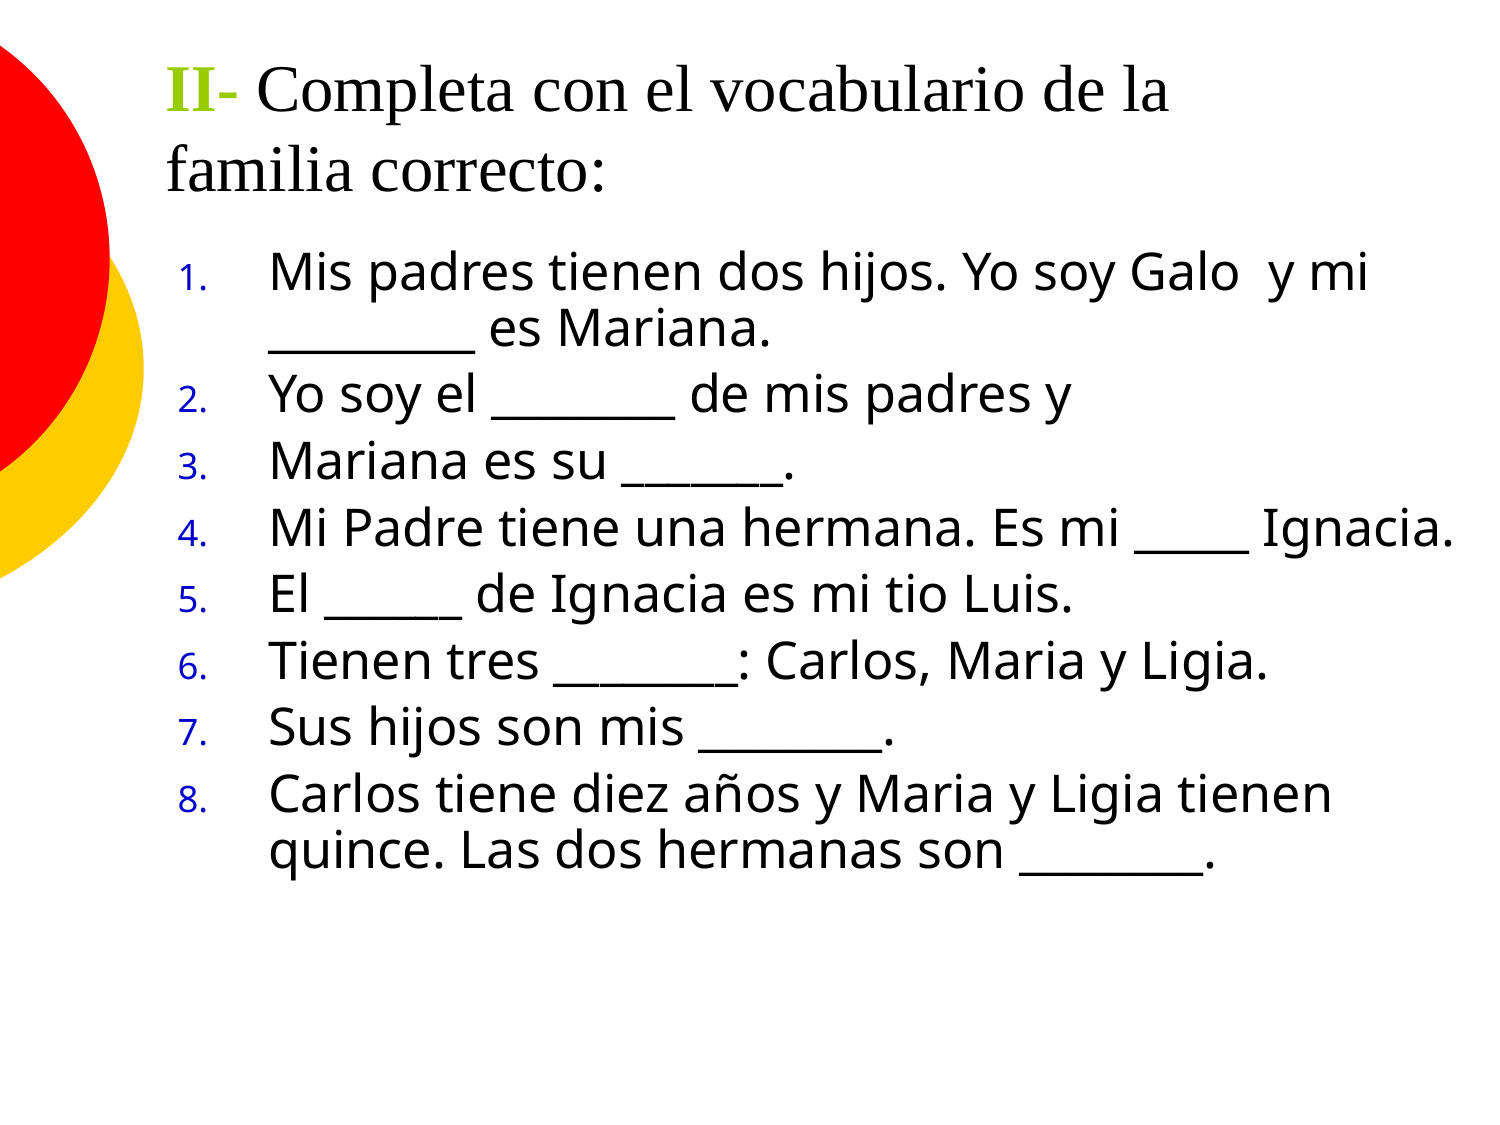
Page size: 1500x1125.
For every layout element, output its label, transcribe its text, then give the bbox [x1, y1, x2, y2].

list Mis padres tienen dos hijos. Yo soy Galo y mi _________ es Mariana. Yo soy el ________ de mis padres y Mariana es su _______. Mi Padre tiene una hermana. Es mi _____ Ignacia. El ______ de Ignacia es mi tio Luis. Tienen tres ________: Carlos, Maria y Ligia. Sus hijos son mis ________. Carlos tiene diez años y Maria y Ligia tienen quince. Las dos hermanas son ________. [162, 237, 1475, 1125]
title II- Completa con el vocabulario de la familia correcto: [150, 24, 1350, 213]
